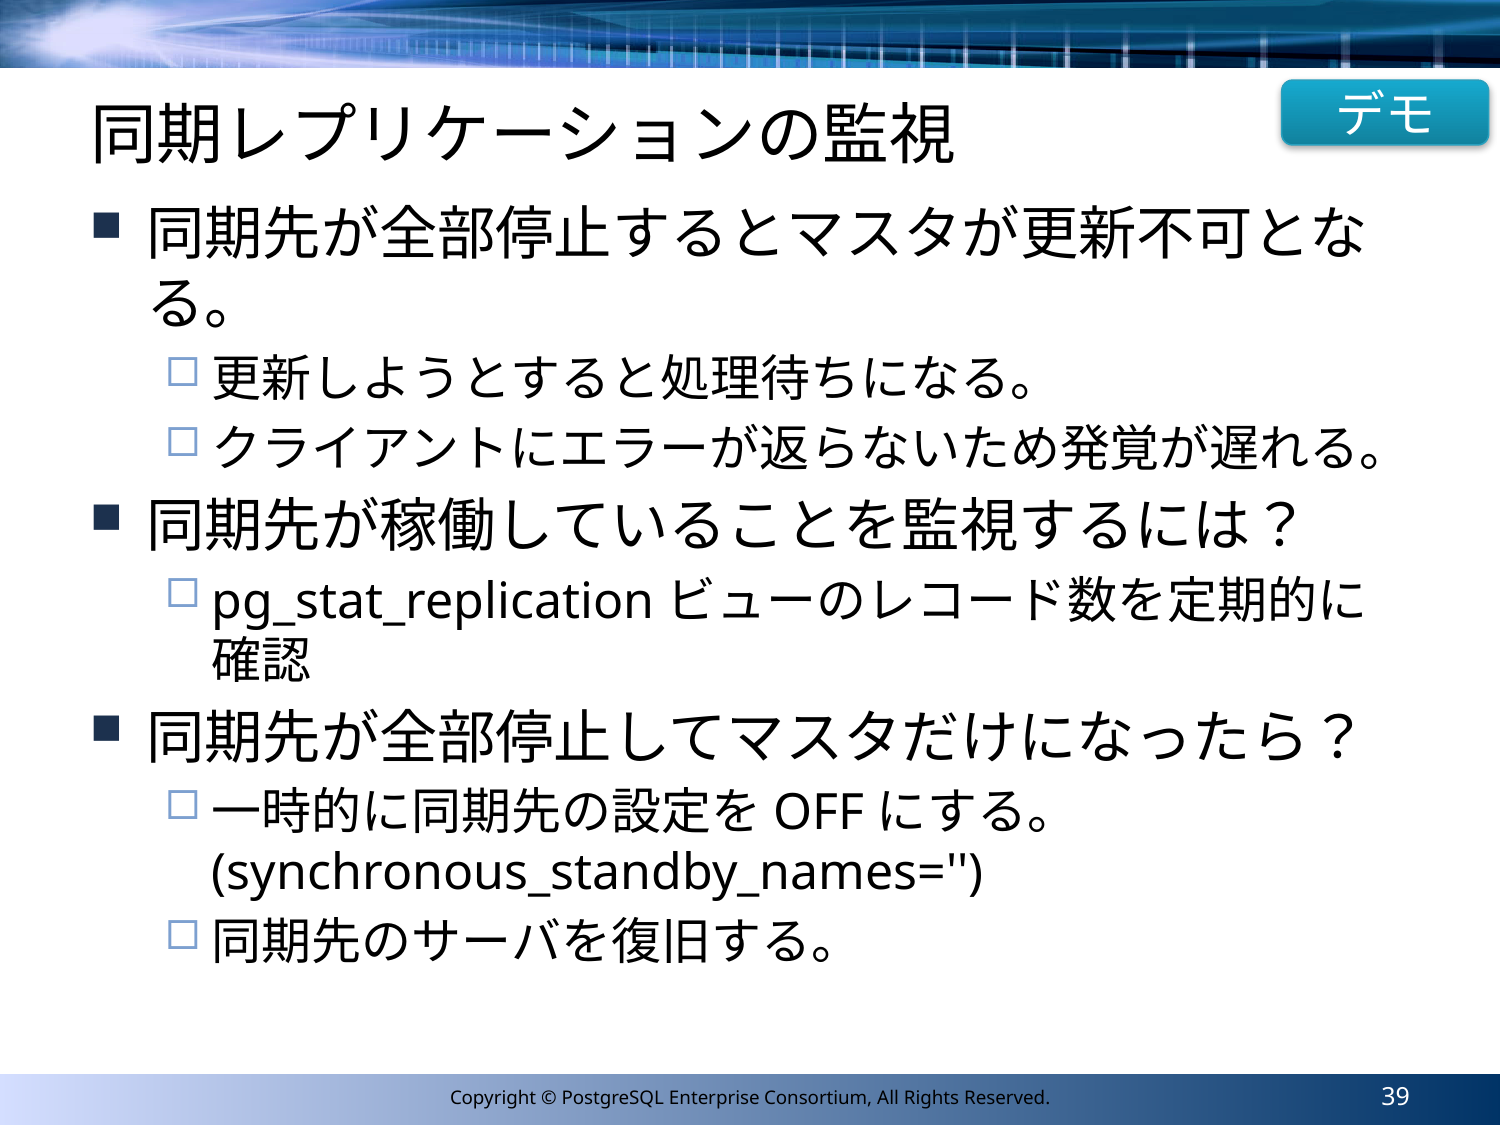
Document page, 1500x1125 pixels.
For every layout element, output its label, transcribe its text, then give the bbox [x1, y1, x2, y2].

list 同期先が全部停止するとマスタが更新不可となる。 更新しようとすると処理待ちになる。 クライアントにエラーが返らないため発覚が遅れる。 同期先が稼働していることを監視するには？ pg_stat_replicationビューのレコード数を定期的に確認 同期先が全部停止してマスタだけになったら？ 一時的に同期先の設定をOFFにする。 (synchronous_standby_names='') 同期先のサーバを復旧する。 [74, 188, 1426, 1016]
slide_number 39 [1074, 1074, 1426, 1123]
title 同期レプリケーションの監視 [74, 81, 1426, 183]
picture [0, 0, 1500, 68]
text_box デモ [1280, 79, 1490, 146]
